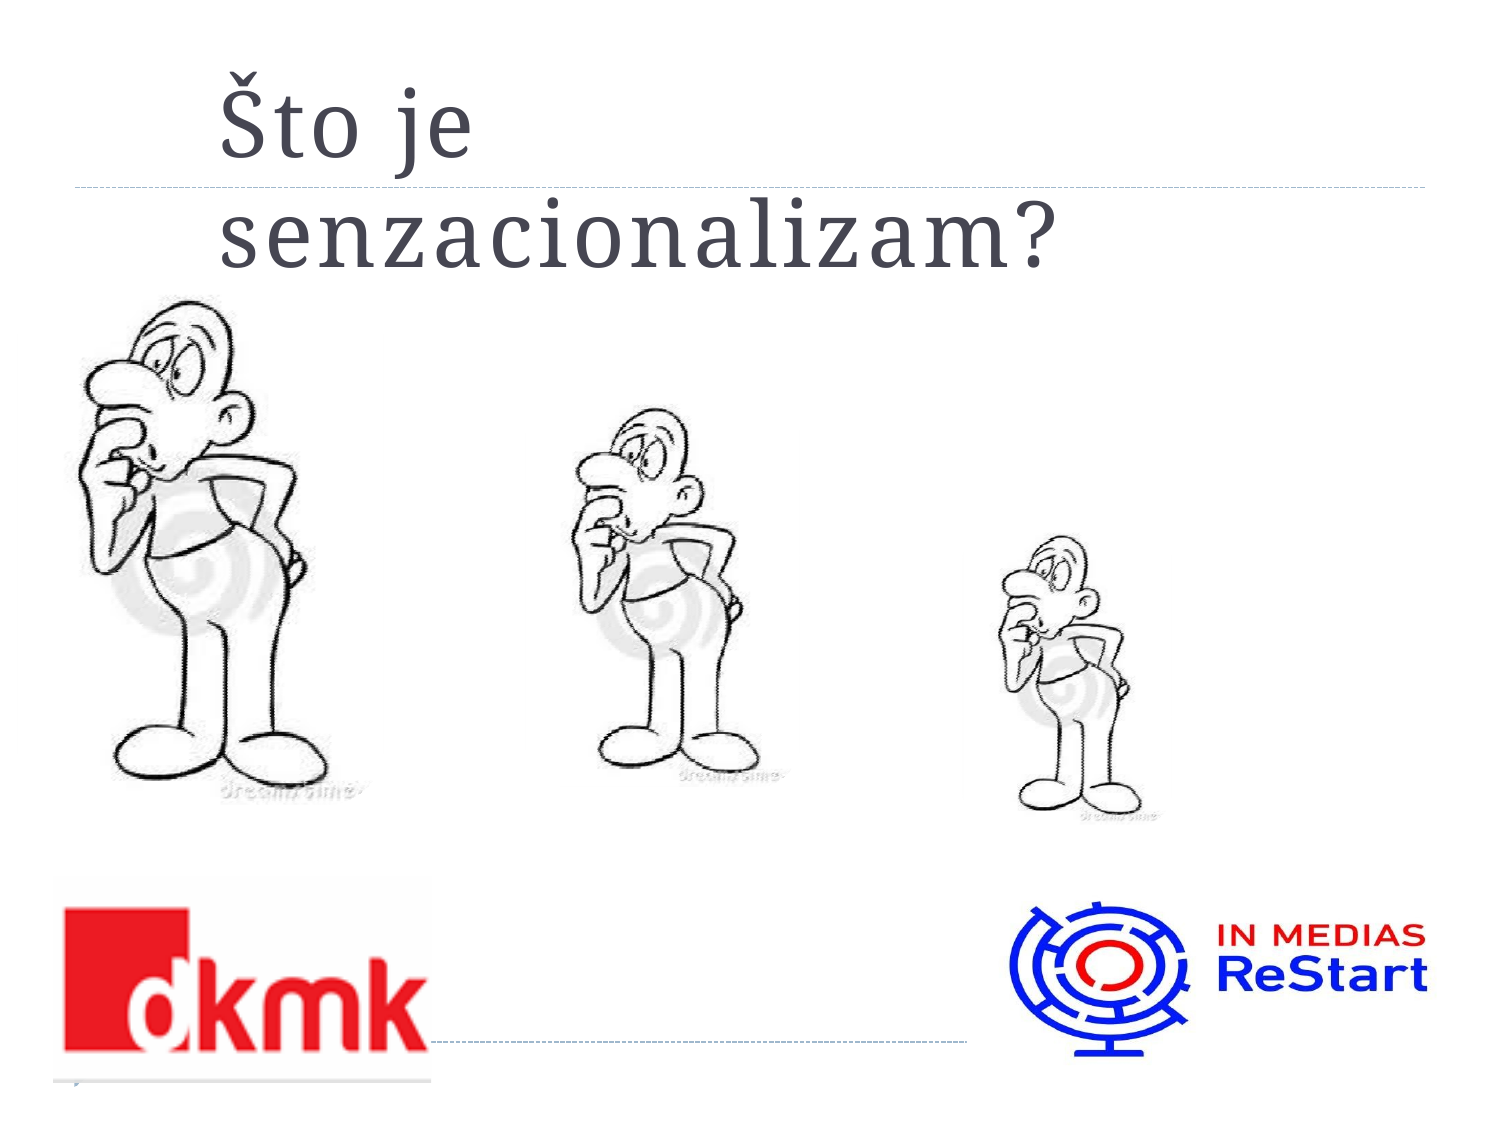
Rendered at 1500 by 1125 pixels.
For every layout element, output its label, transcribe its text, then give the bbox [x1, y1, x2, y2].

text_box [17, 282, 384, 805]
text_box [966, 857, 1475, 1095]
text_box [53, 876, 432, 1083]
text_box [74, 1083, 95, 1087]
text_box [962, 527, 1172, 825]
title Što je senzacionalizam? [216, 63, 1284, 286]
text_box [525, 395, 800, 787]
